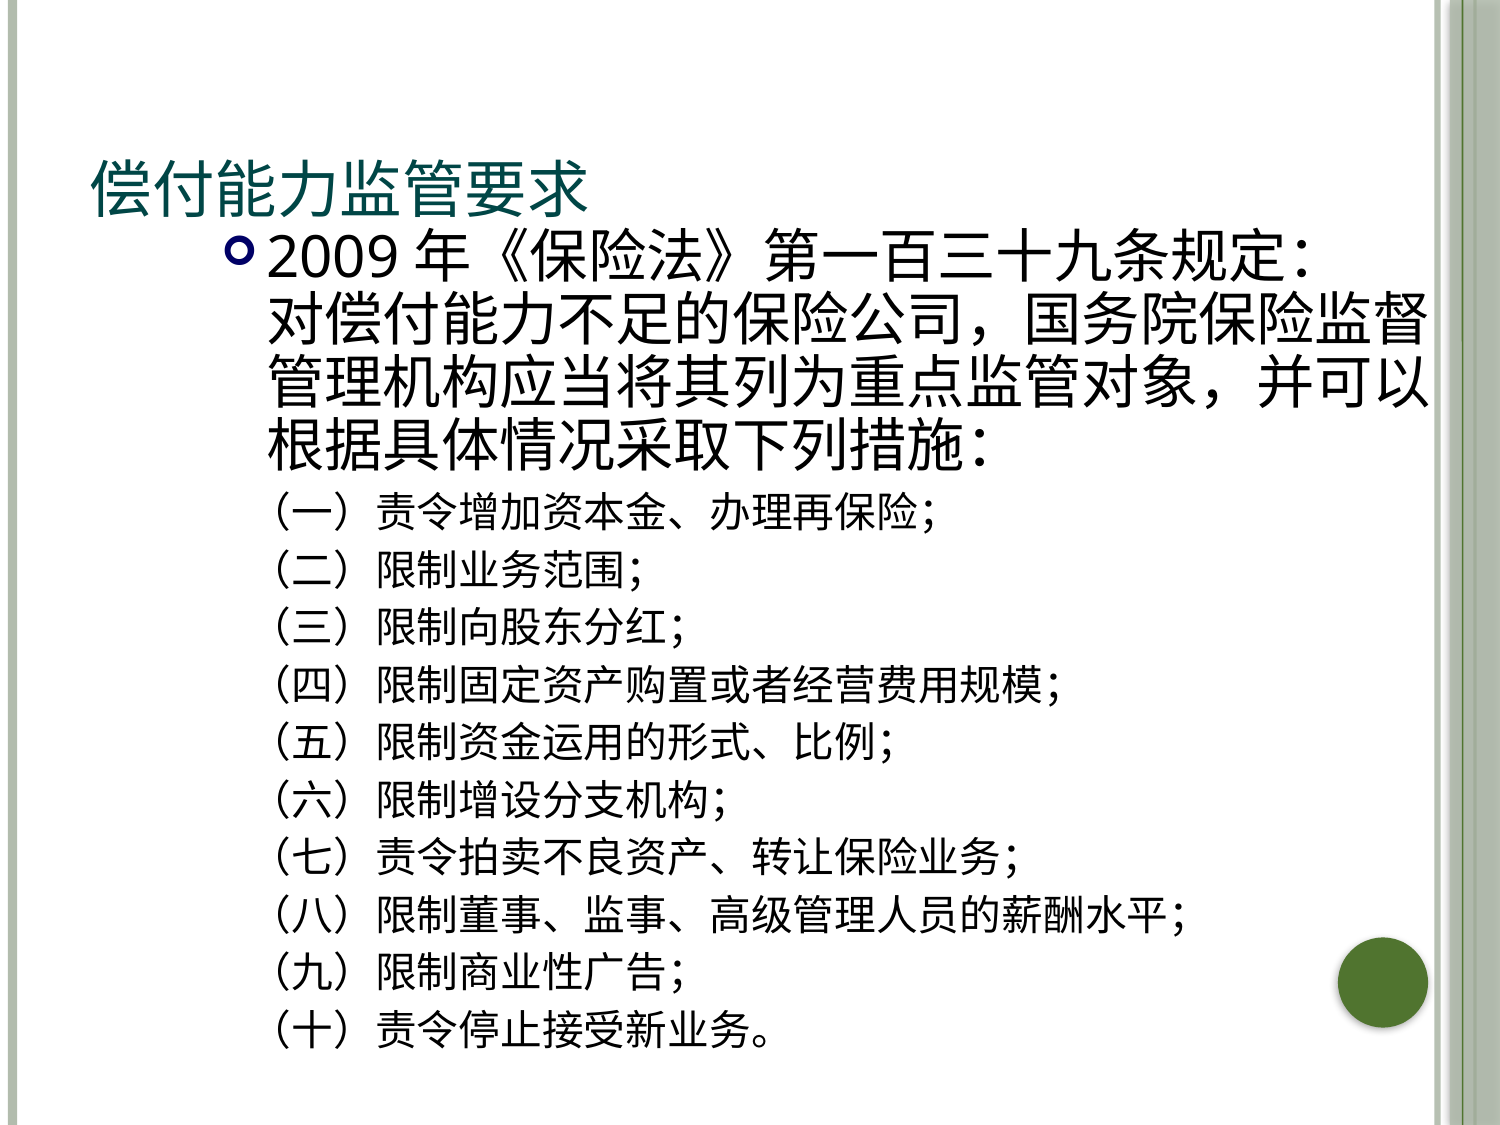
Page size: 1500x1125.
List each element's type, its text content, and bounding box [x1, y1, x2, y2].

list 2009年《保险法》第一百三十九条规定： 对偿付能力不足的保险公司，国务院保险监督管理机构应当将其列为重点监管对象，并可以根据具体情况采取下列措施： （一）责令增加资本金、办理再保险； （二）限制业务范围； （三）限制向股东分红； （四）限制固定资产购置或者经营费用规模； （五）限制资金运用的形式、比例； （六）限制增设分支机构； （七）责令拍卖不良资产、转让保险业务； （八）限制董事、监事、高级管理人员的薪酬水平； （九）限制商业性广告； （十）责令停止接受新业务。 [206, 219, 1448, 1095]
title 偿付能力监管要求 [75, 45, 1300, 233]
